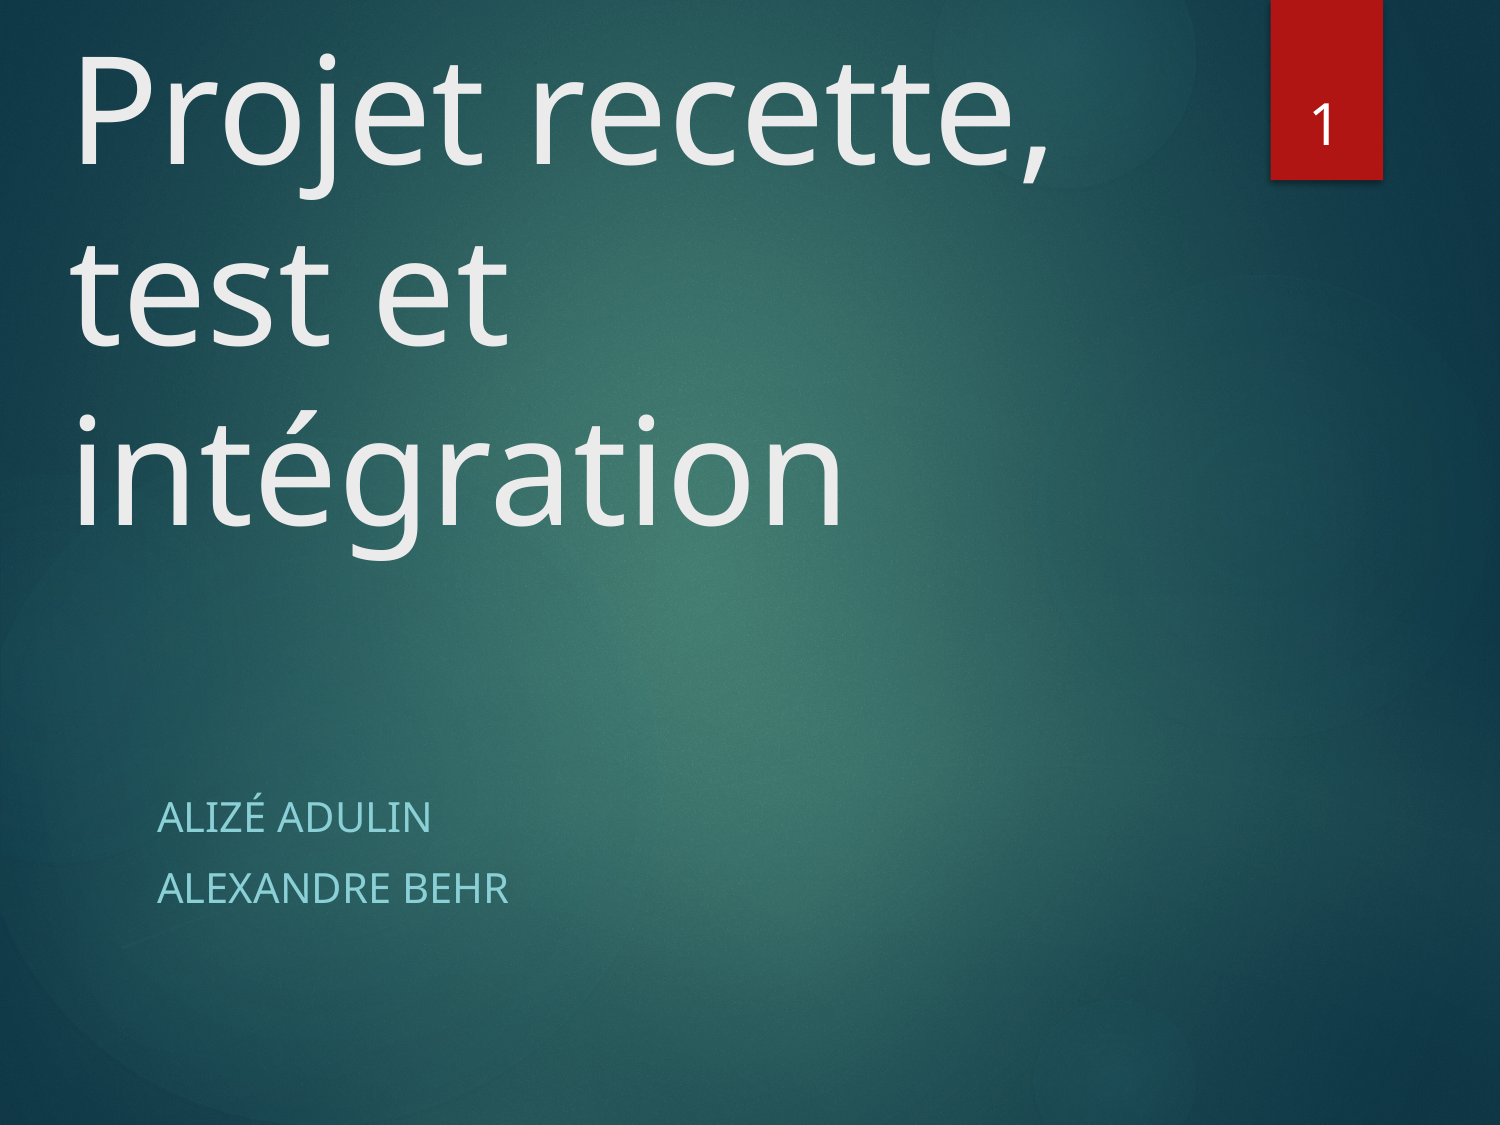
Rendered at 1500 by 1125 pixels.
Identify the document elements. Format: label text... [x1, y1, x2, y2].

title Projet recette, test et intégration [53, 19, 1229, 563]
subtitle Alizé Adulin Alexandre Behr [142, 783, 1229, 925]
slide_number 1 [1273, 48, 1378, 175]
